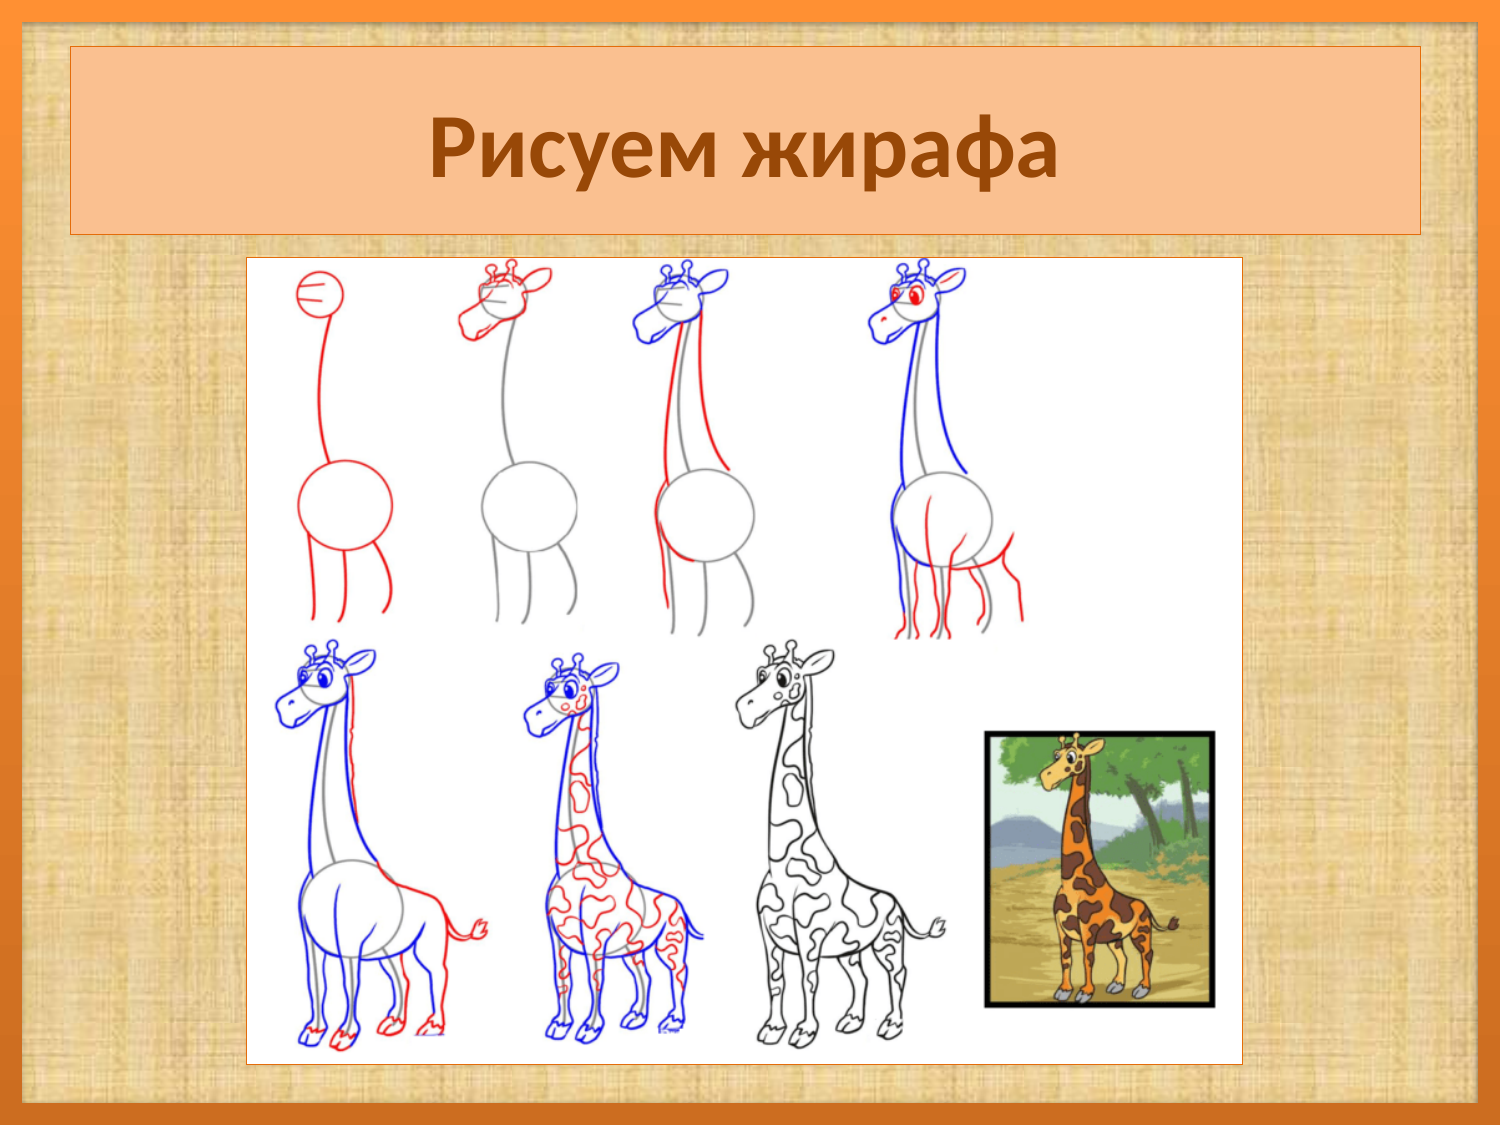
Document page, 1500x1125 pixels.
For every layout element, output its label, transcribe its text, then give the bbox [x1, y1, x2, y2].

title Рисуем жирафа [70, 46, 1421, 235]
picture [22, 22, 1478, 1103]
